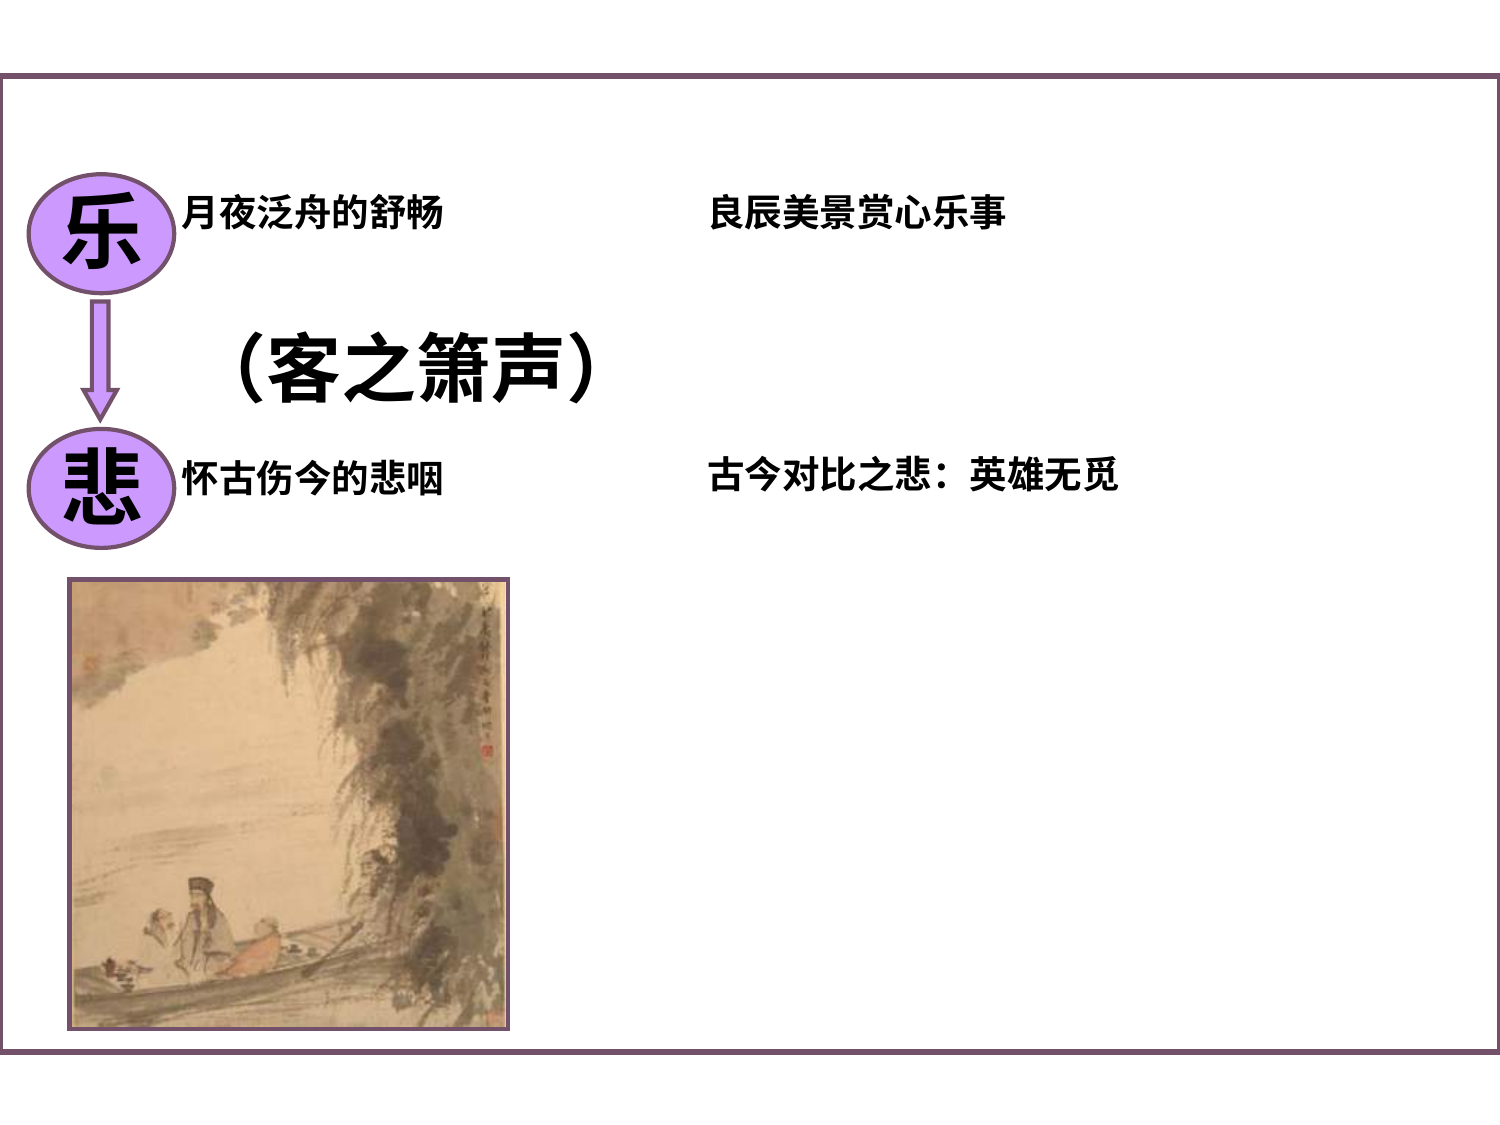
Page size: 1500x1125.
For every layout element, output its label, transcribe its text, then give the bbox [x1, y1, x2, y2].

text_box 乐 [45, 171, 175, 287]
text_box （客之箫声） [176, 314, 656, 420]
text_box [75, 544, 128, 548]
picture [71, 581, 506, 1027]
text_box [69, 287, 134, 294]
text_box [83, 301, 117, 420]
text_box [28, 450, 45, 526]
text_box 怀古伤今的悲咽 [166, 447, 713, 508]
text_box 古今对比之悲：英雄无觅 [692, 443, 1500, 503]
text_box [28, 196, 45, 272]
text_box 良辰美景赏心乐事 [692, 181, 1347, 242]
text_box [0, 76, 1500, 1052]
text_box 悲 [45, 428, 175, 544]
text_box 月夜泛舟的舒畅 [175, 181, 692, 242]
